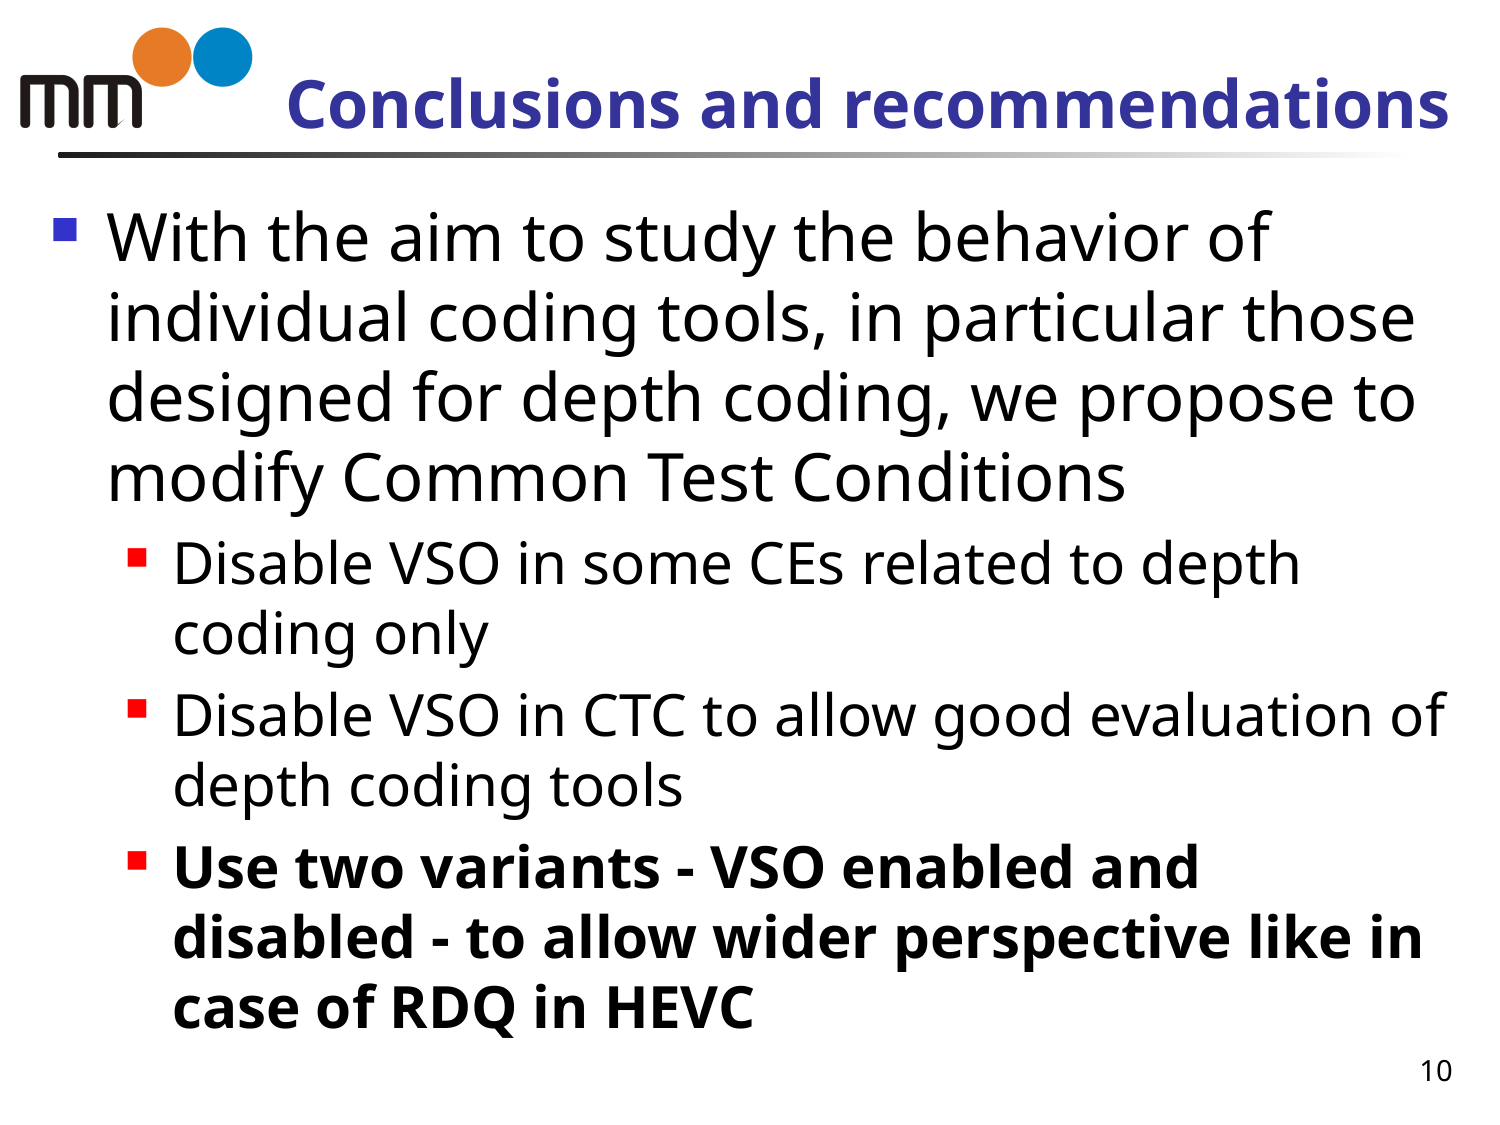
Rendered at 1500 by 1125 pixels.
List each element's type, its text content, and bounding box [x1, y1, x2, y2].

title Conclusions and recommendations [269, 23, 1468, 150]
slide_number 10 [1154, 1023, 1468, 1100]
list With the aim to study the behavior of individual coding tools, in particular those designed for depth coding, we propose to modify Common Test Conditions Disable VSO in some CEs related to depth coding only Disable VSO in CTC to allow good evaluation of depth coding tools Use two variants - VSO enabled and disabled - to allow wider perspective like in case of RDQ in HEVC [35, 187, 1469, 1006]
